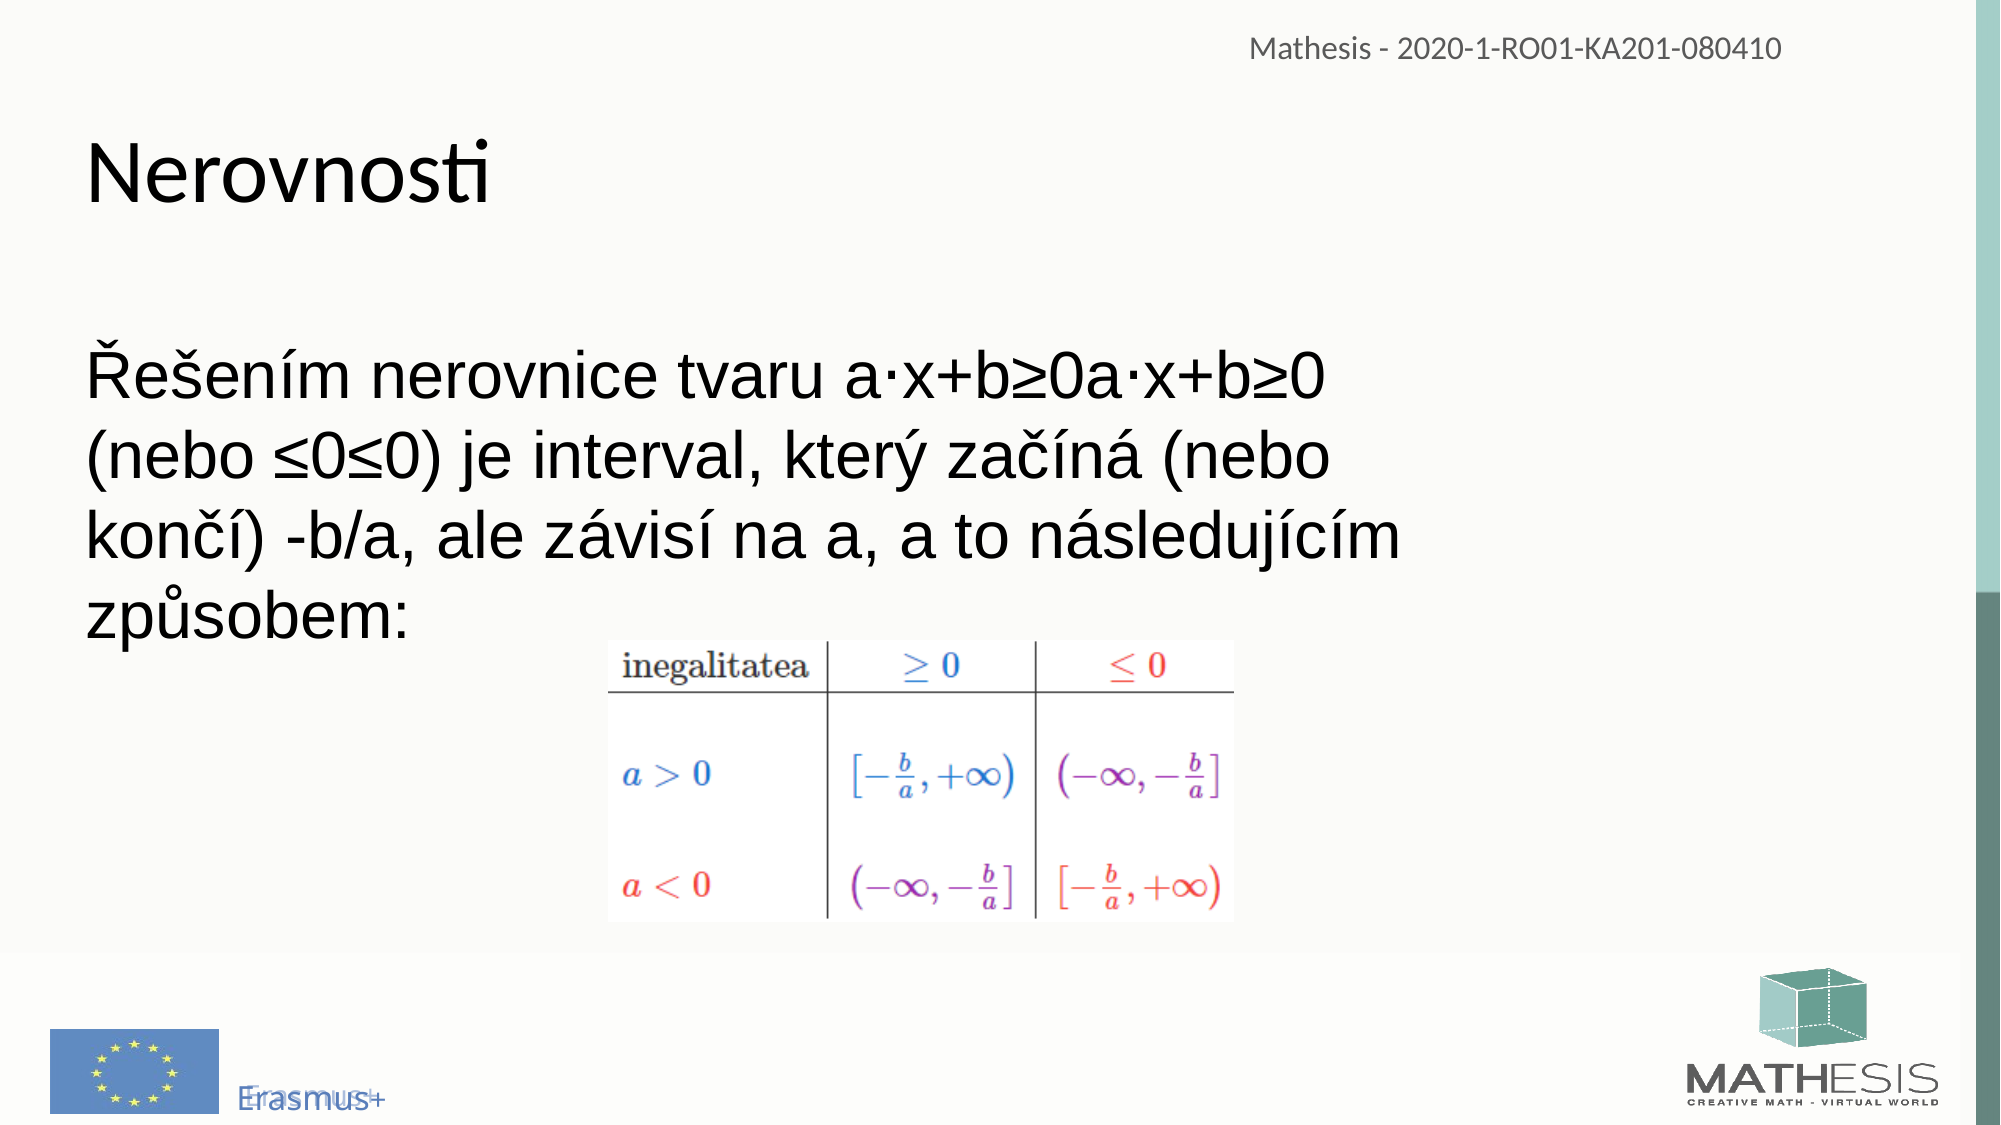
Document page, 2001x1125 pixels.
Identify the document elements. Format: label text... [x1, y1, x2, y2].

text_box Δ>0 [50, 1029, 219, 1114]
text_box Δ>0 [1664, 928, 1961, 1125]
picture [608, 639, 1234, 922]
text_box Δ>0 [1976, 0, 2000, 1125]
title Nerovnosti [70, 103, 1771, 345]
subtitle Řešením nerovnice tvaru a⋅x+b≥0a⋅x+b≥0 (nebo ≤0≤0) je interval, který začíná (nebo končí) -b/a, ale závisí na a, a to následujícím způsobem: [70, 324, 1471, 721]
